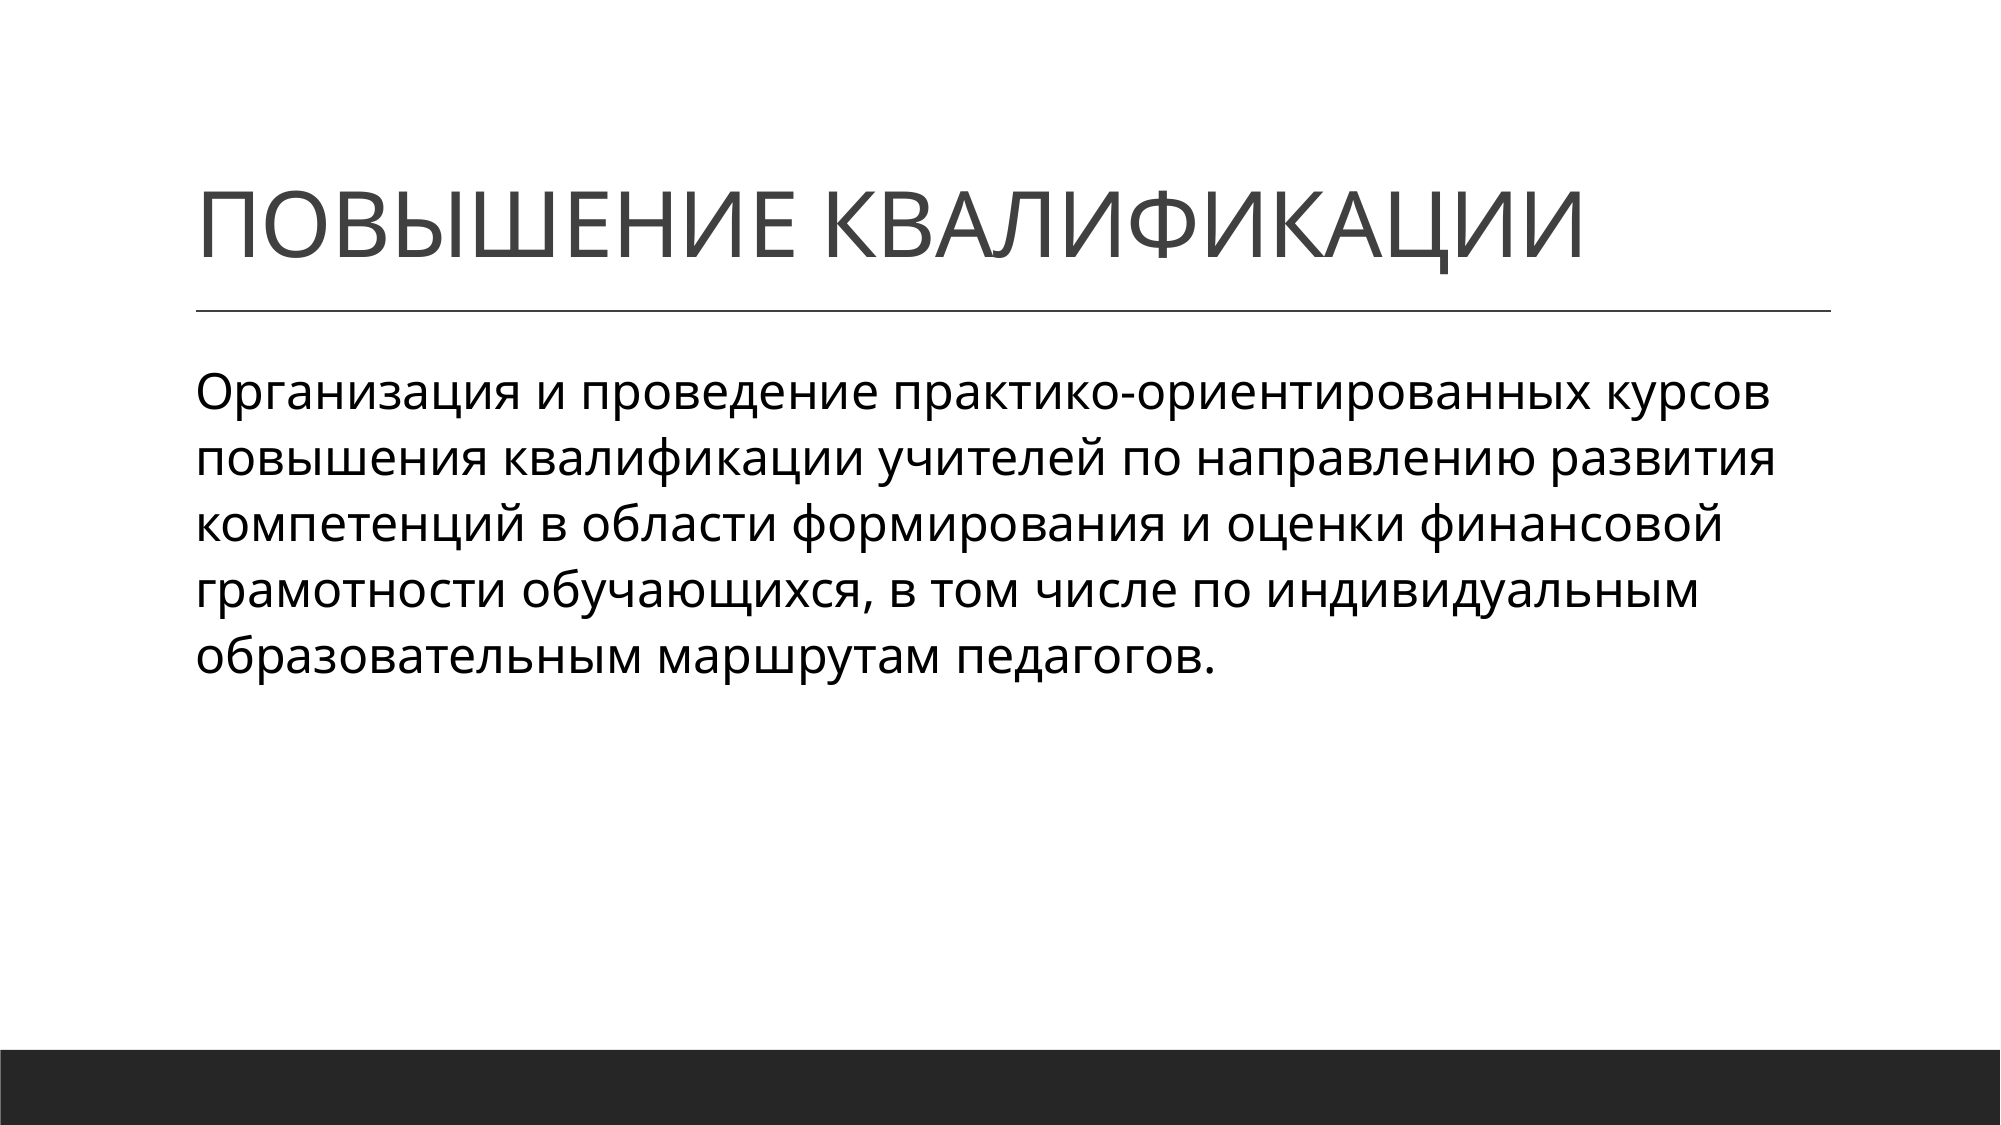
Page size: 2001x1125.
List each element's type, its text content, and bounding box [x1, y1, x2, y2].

list Организация и проведение практико-ориентированных курсов повышения квалификации учителей по направлению развития компетенций в области формирования и оценки финансовой грамотности обучающихся, в том числе по индивидуальным образовательным маршрутам педагогов. [180, 345, 1830, 963]
title ПОВЫШЕНИЕ КВАЛИФИКАЦИИ [180, 47, 1830, 285]
